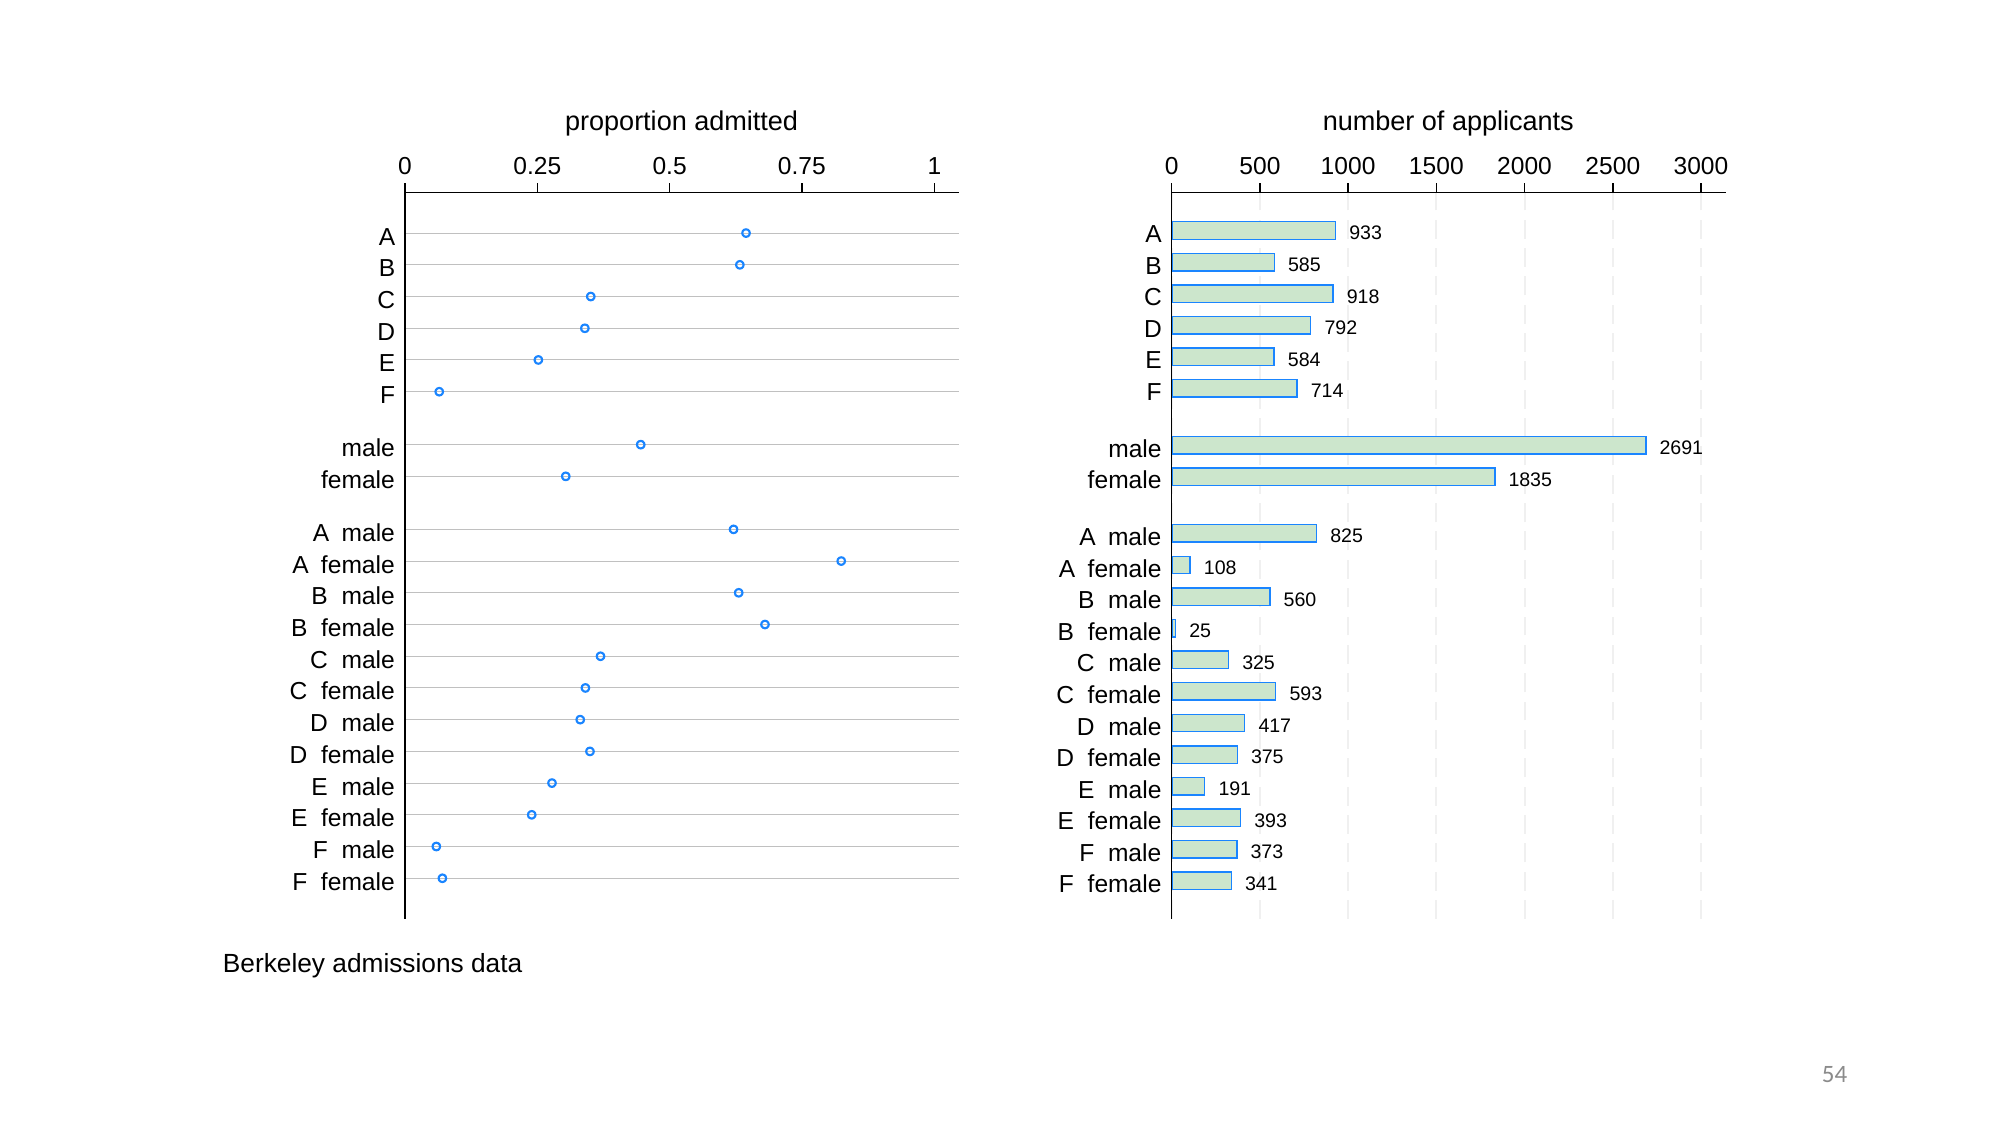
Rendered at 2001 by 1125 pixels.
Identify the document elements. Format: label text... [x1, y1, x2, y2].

picture [196, 56, 1771, 1002]
slide_number 54 [1412, 1042, 1863, 1103]
